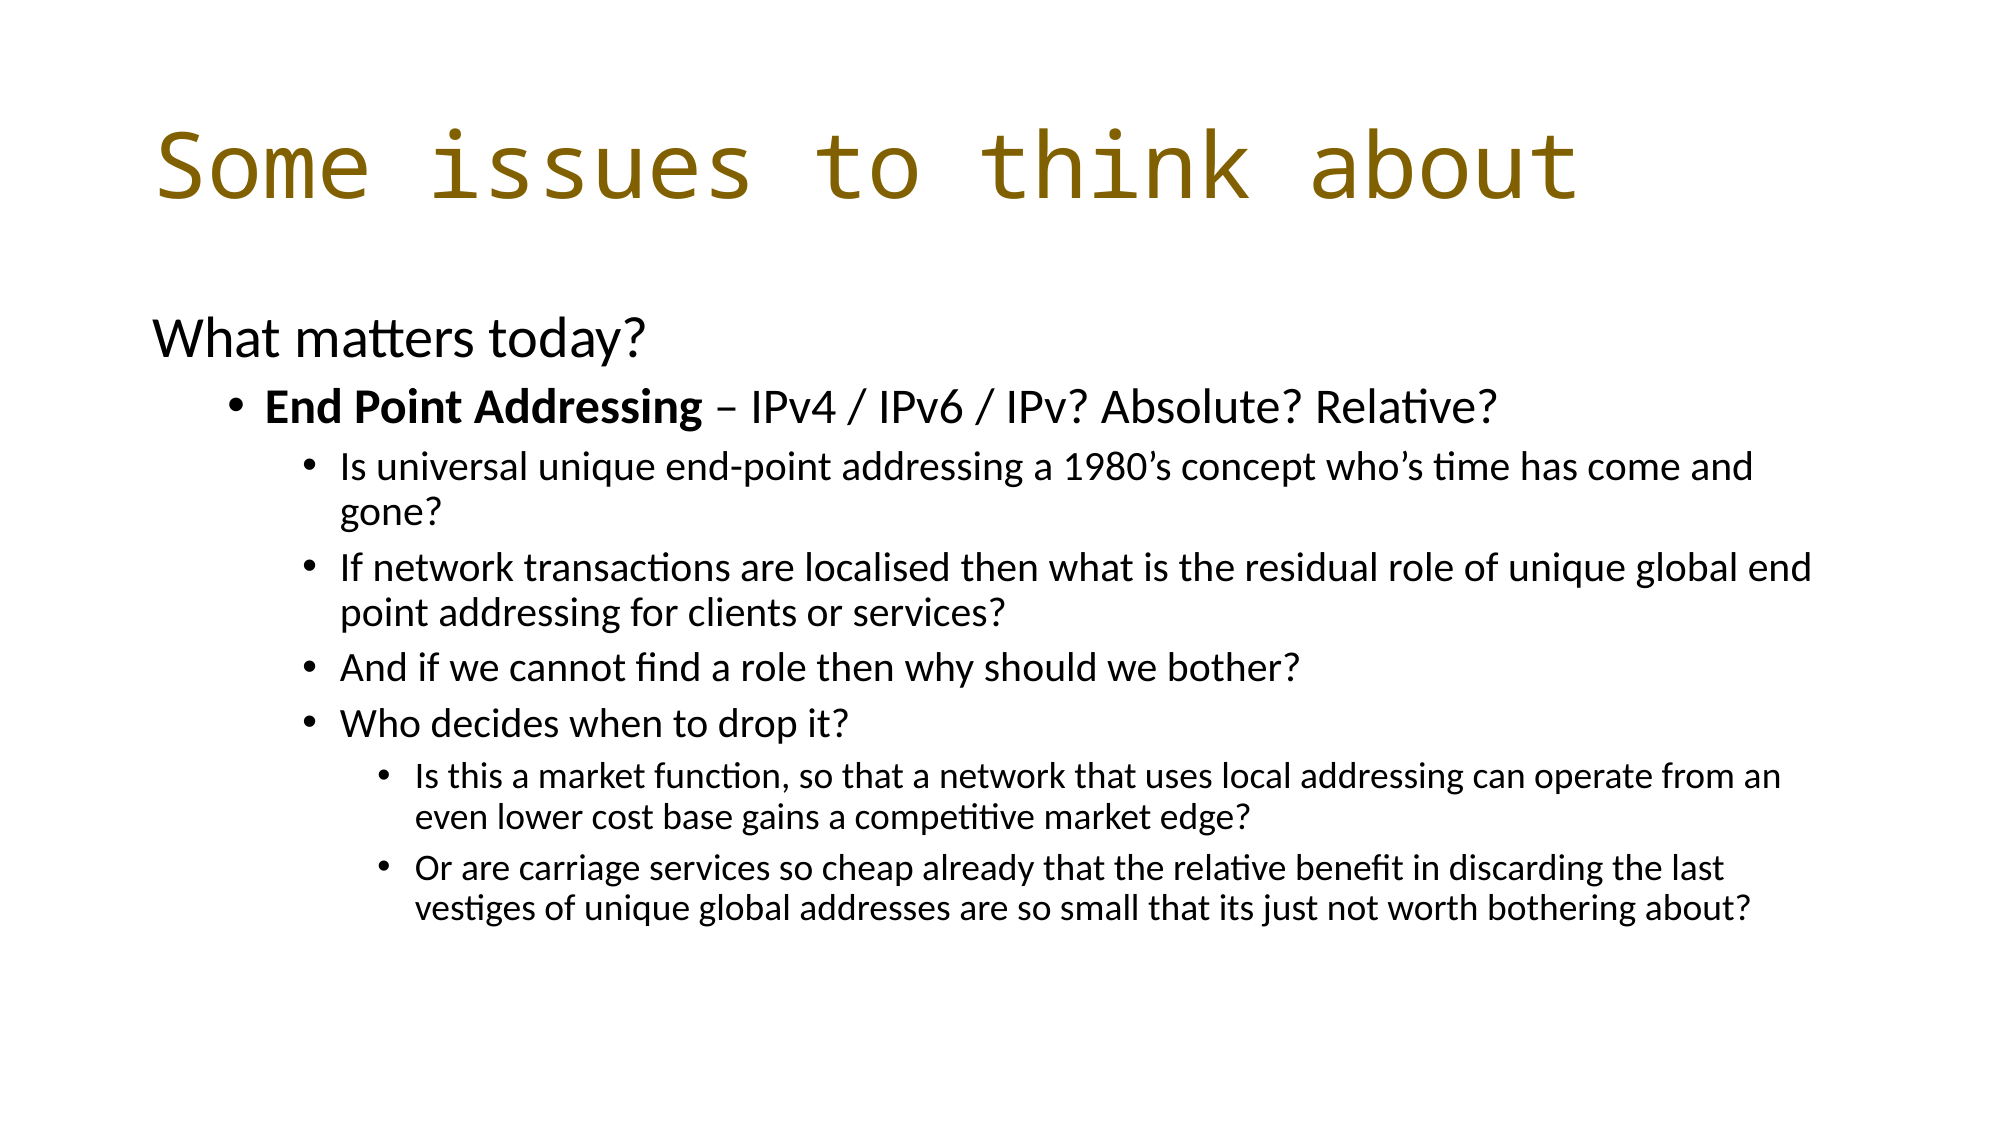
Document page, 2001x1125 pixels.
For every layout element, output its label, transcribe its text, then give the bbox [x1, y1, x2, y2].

title Some issues to think about [137, 59, 1863, 278]
list What matters today? End Point Addressing – IPv4 / IPv6 / IPv? Absolute? Relative? Is universal unique end-point addressing a 1980’s concept who’s time has come and gone? If network transactions are localised then what is the residual role of unique global end point addressing for clients or services? And if we cannot find a role then why should we bother? Who decides when to drop it? Is this a market function, so that a network that uses local addressing can operate from an even lower cost base gains a competitive market edge? Or are carriage services so cheap already that the relative benefit in discarding the last vestiges of unique global addresses are so small that its just not worth bothering about? [137, 299, 1863, 1014]
